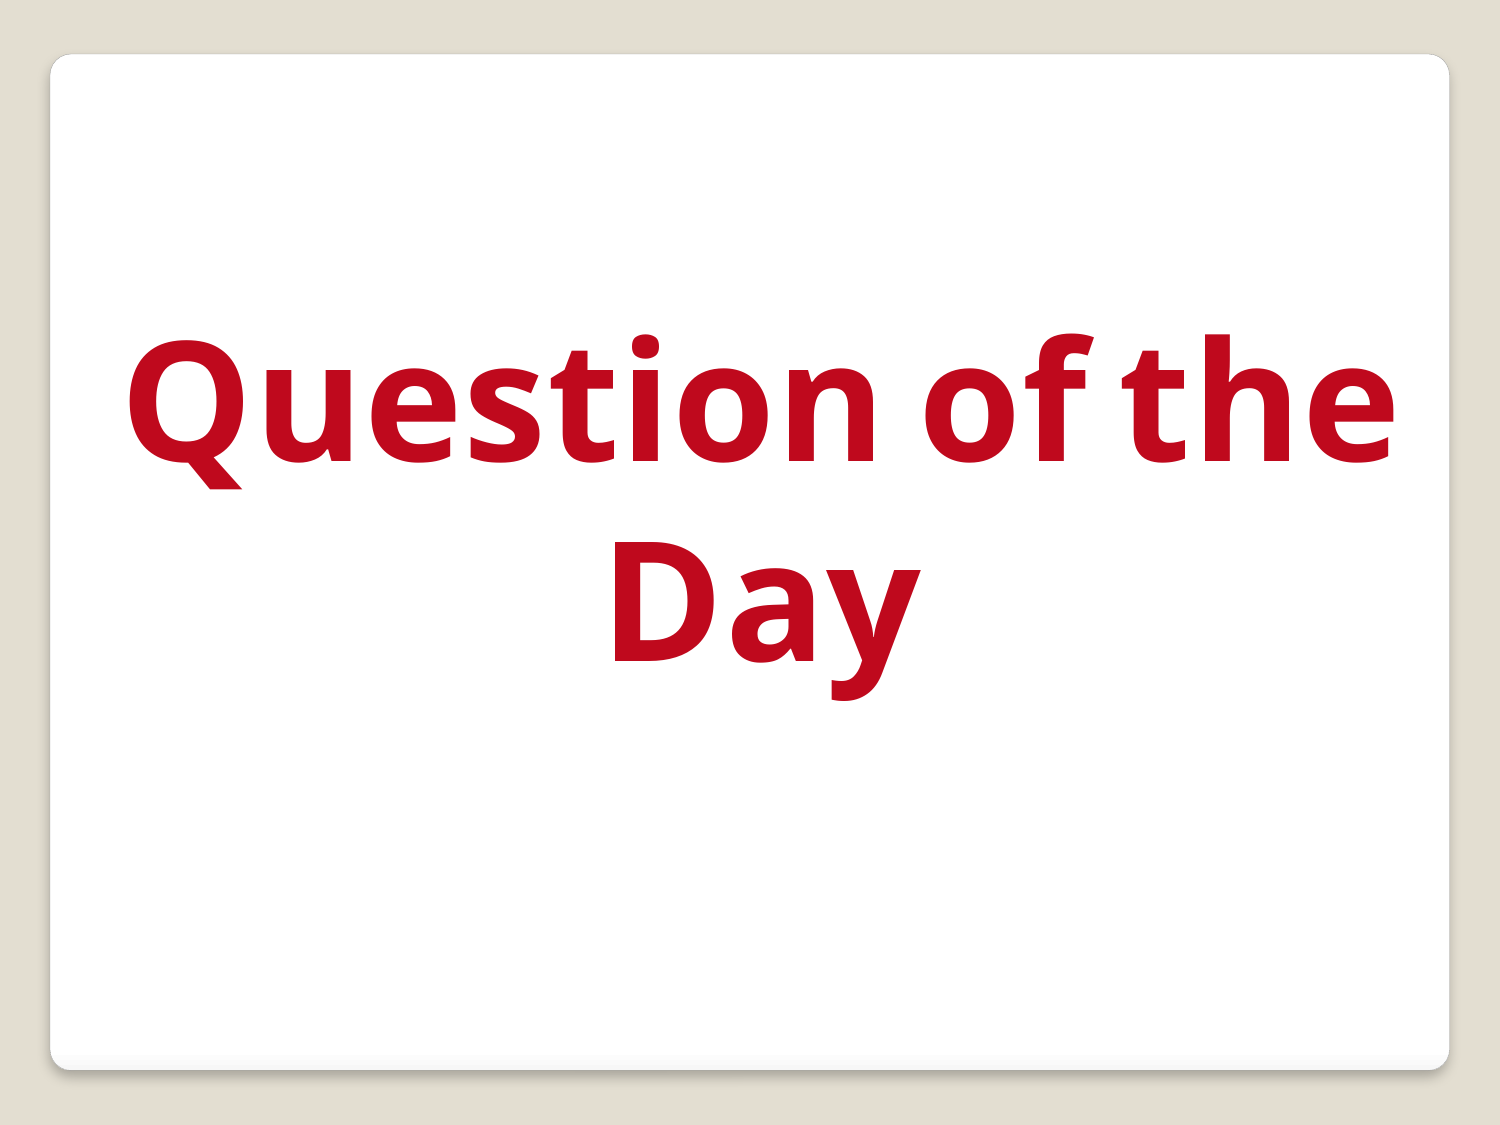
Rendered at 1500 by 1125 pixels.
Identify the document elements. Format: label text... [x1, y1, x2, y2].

text_box Question of the Day [62, 287, 1461, 703]
